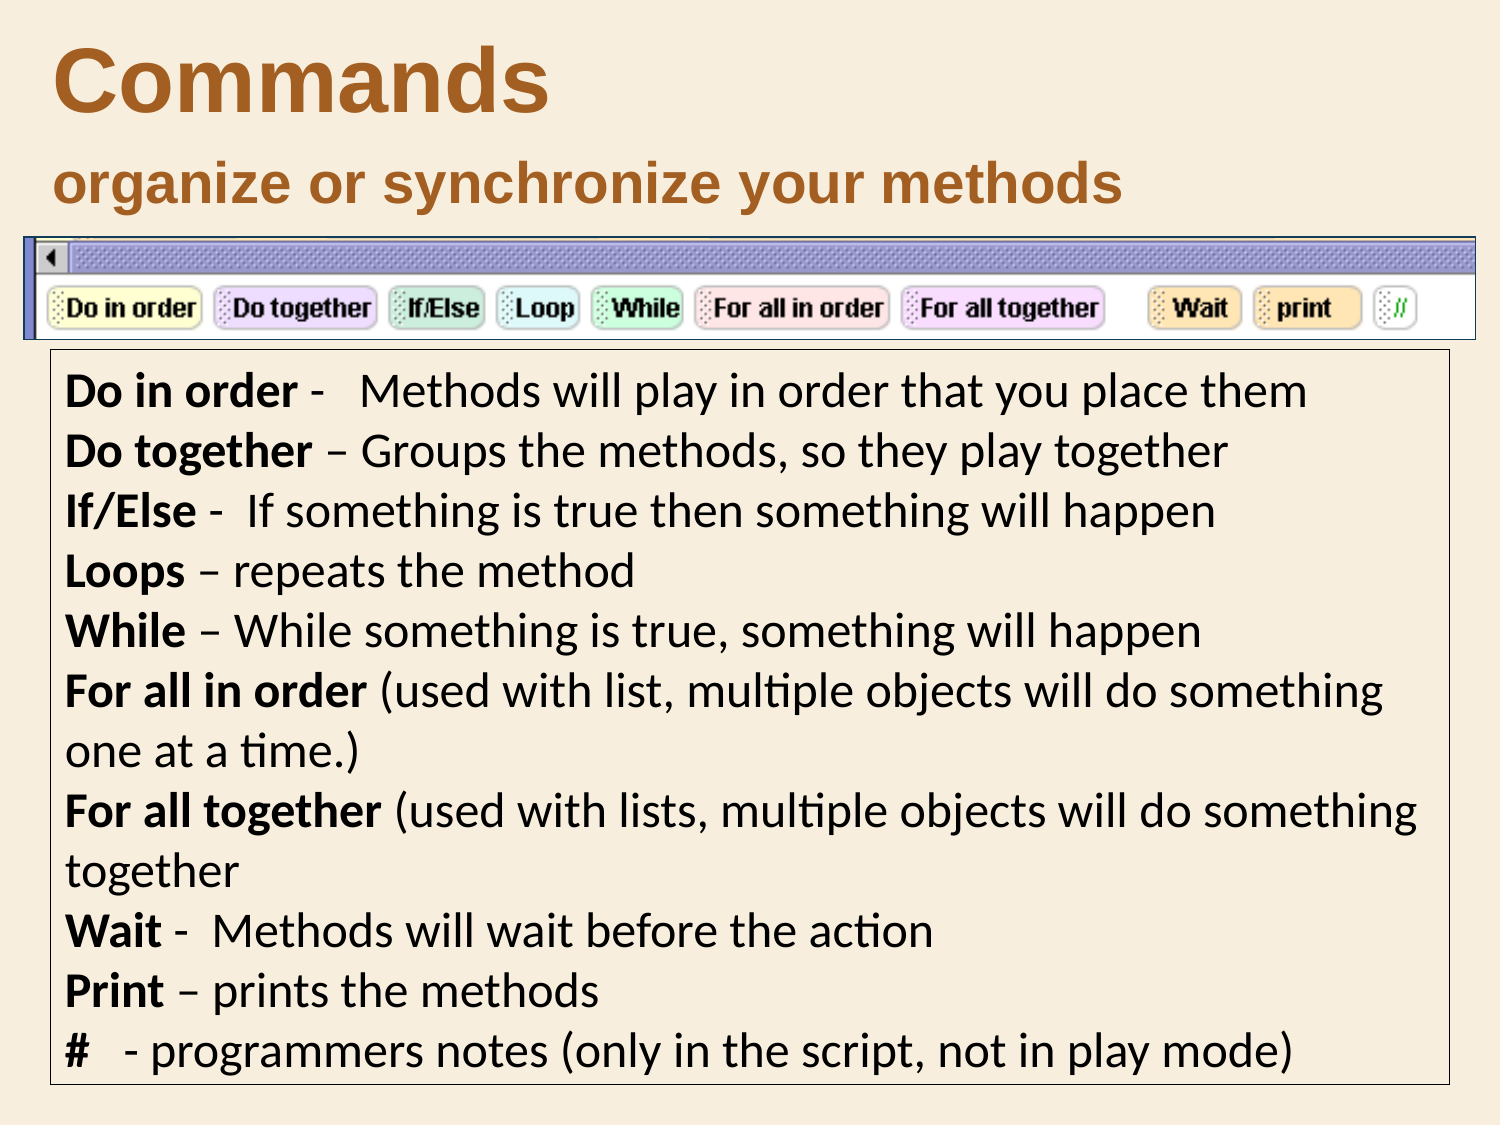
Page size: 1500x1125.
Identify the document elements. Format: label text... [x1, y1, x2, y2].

text_box Do in order - Methods will play in order that you place them Do together – Groups the methods, so they play together If/Else - If something is true then something will happen Loops – repeats the method While – While something is true, something will happen For all in order (used with list, multiple objects will do something one at a time.) For all together (used with lists, multiple objects will do something together Wait - Methods will wait before the action Print – prints the methods # - programmers notes (only in the script, not in play mode) [50, 349, 1450, 1085]
text_box Commands [37, 13, 1463, 137]
picture [24, 237, 1476, 339]
text_box organize or synchronize your methods [37, 137, 1475, 223]
